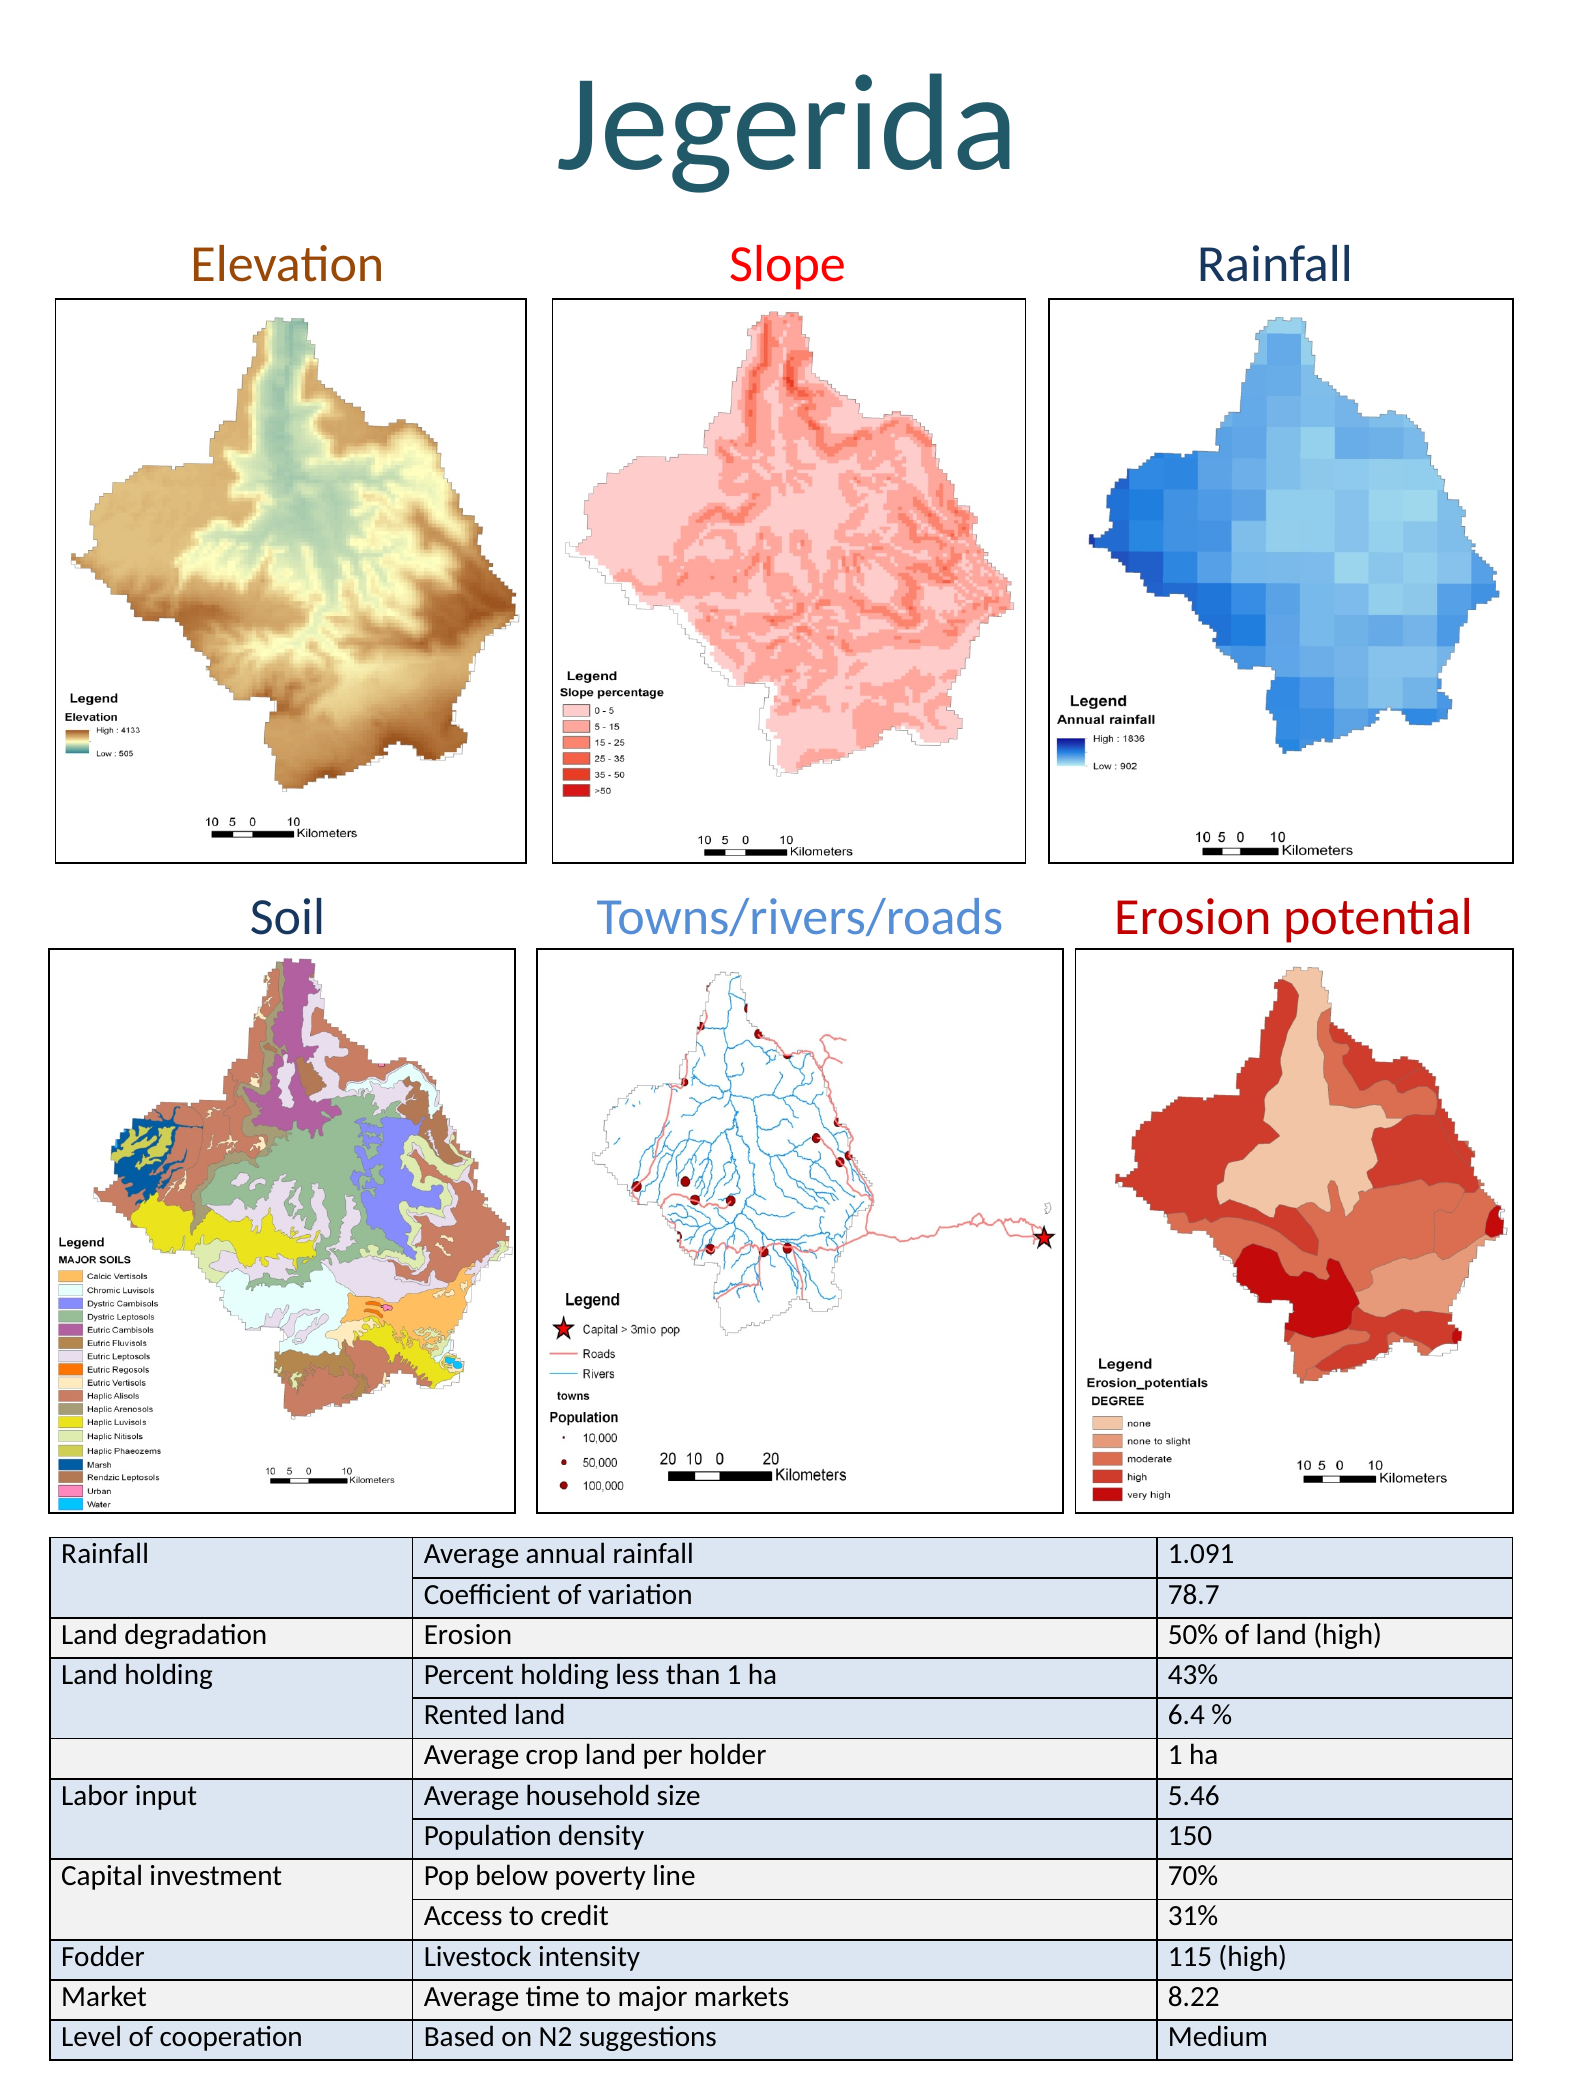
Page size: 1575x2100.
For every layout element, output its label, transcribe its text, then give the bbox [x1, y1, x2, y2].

table_cell 150 [1158, 1820, 1512, 1858]
picture [49, 949, 515, 1513]
table_cell Capital investment [51, 1860, 412, 1939]
table_cell Medium [1158, 2021, 1512, 2059]
picture [1076, 949, 1513, 1513]
table_cell 78.7 [1158, 1579, 1512, 1617]
table_cell 5.46 [1158, 1780, 1512, 1818]
table_cell Rented land [413, 1699, 1156, 1738]
picture [537, 949, 1063, 1513]
table_cell Land holding [51, 1659, 412, 1738]
table_cell 70% [1158, 1860, 1512, 1899]
table_cell Erosion [413, 1619, 1156, 1657]
text_box Slope [549, 221, 1025, 299]
table_header 1.091 [1158, 1538, 1512, 1577]
table_cell [51, 1739, 412, 1778]
table_cell 1 ha [1158, 1739, 1512, 1778]
table_cell Livestock intensity [413, 1941, 1156, 1979]
table_cell Average household size [413, 1780, 1156, 1818]
table_cell 31% [1158, 1900, 1512, 1939]
table_cell Population density [413, 1820, 1156, 1858]
table_cell Percent holding less than 1 ha [413, 1659, 1156, 1697]
table_cell 43% [1158, 1659, 1512, 1697]
table_cell Fodder [51, 1941, 412, 1979]
table_cell Average time to major markets [413, 1981, 1156, 2019]
table_cell Coefficient of variation [413, 1579, 1156, 1617]
text_box Erosion potential [1074, 874, 1513, 950]
table_cell Average crop land per holder [413, 1739, 1156, 1778]
text_box Elevation [50, 221, 525, 299]
picture [553, 299, 1026, 863]
table_cell Pop below poverty line [413, 1860, 1156, 1899]
text_box Towns/rivers/roads [562, 874, 1038, 948]
table_cell Market [51, 1981, 412, 2019]
picture [55, 299, 526, 863]
table_cell Land degradation [51, 1619, 412, 1657]
table_cell Labor input [51, 1780, 412, 1858]
picture [1049, 299, 1513, 863]
text_box Jegerida [0, 24, 1575, 205]
table_cell 8.22 [1158, 1981, 1512, 2019]
table_cell Level of cooperation [51, 2021, 412, 2059]
table_cell 115 (high) [1158, 1941, 1512, 1979]
text_box Soil [50, 874, 525, 953]
table_cell Based on N2 suggestions [413, 2021, 1156, 2059]
table_header Average annual rainfall [413, 1538, 1156, 1577]
text_box Rainfall [1037, 221, 1513, 299]
table_cell 50% of land (high) [1158, 1619, 1512, 1657]
table_cell Access to credit [413, 1900, 1156, 1939]
table_cell 6.4 % [1158, 1699, 1512, 1738]
table_header Rainfall [51, 1538, 412, 1617]
